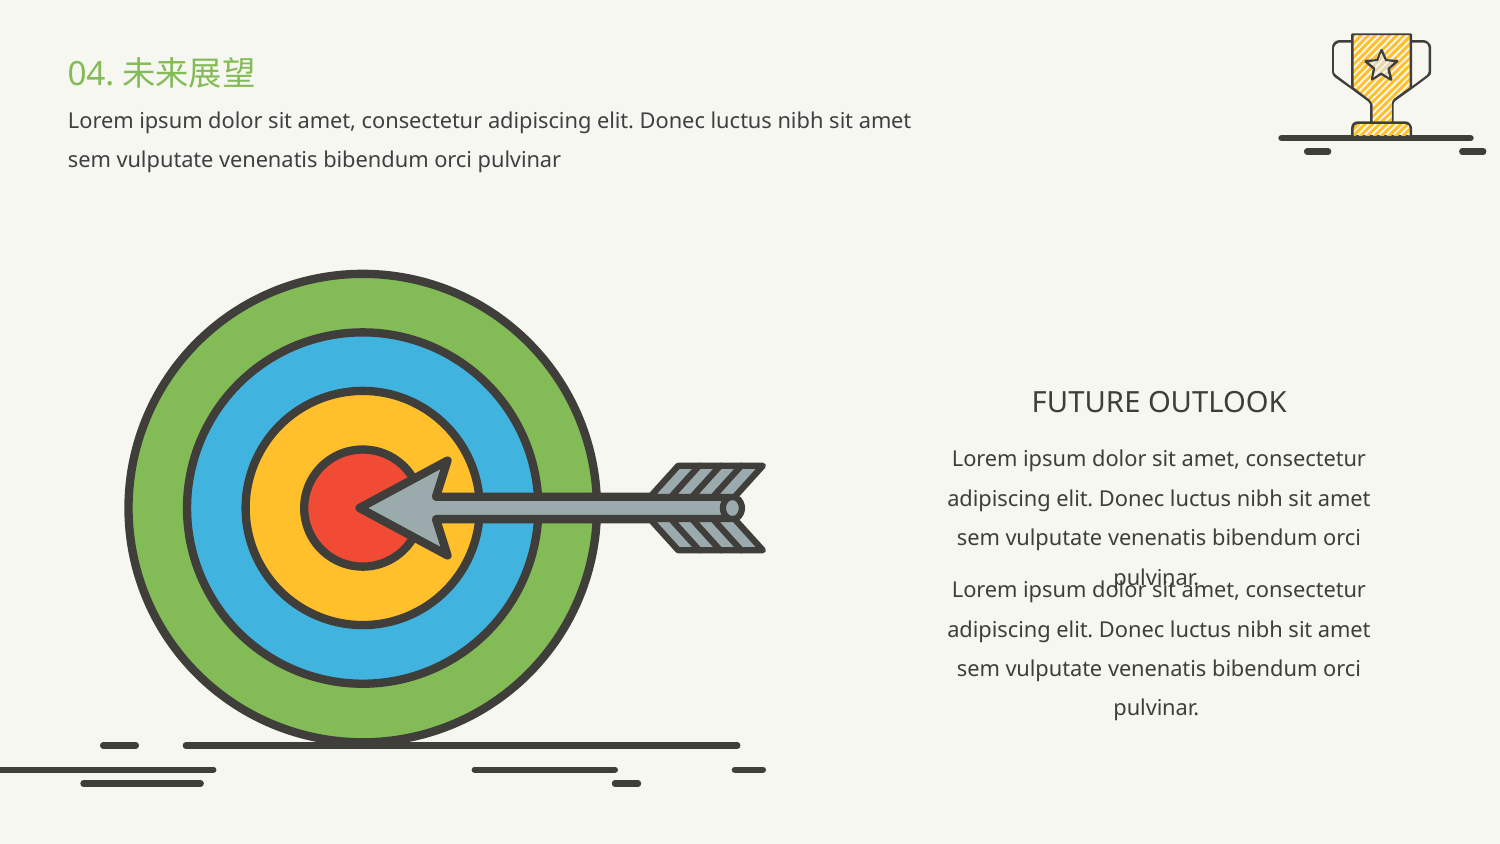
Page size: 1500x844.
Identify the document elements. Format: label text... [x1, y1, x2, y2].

text_box Lorem ipsum dolor sit amet, consectetur adipiscing elit. Donec luctus nibh sit amet sem vulputate venenatis bibendum orci pulvinar [53, 85, 943, 180]
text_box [128, 273, 597, 743]
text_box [1332, 33, 1432, 139]
text_box FUTURE OUTLOOK [1016, 376, 1302, 426]
text_box Lorem ipsum dolor sit amet, consectetur adipiscing elit. Donec luctus nibh sit amet sem vulputate venenatis bibendum orci pulvinar. [925, 555, 1394, 728]
text_box 04.未来展望 [52, 45, 271, 100]
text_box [0, 745, 763, 784]
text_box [359, 460, 763, 556]
text_box Lorem ipsum dolor sit amet, consectetur adipiscing elit. Donec luctus nibh sit amet sem vulputate venenatis bibendum orci pulvinar. [925, 424, 1394, 555]
